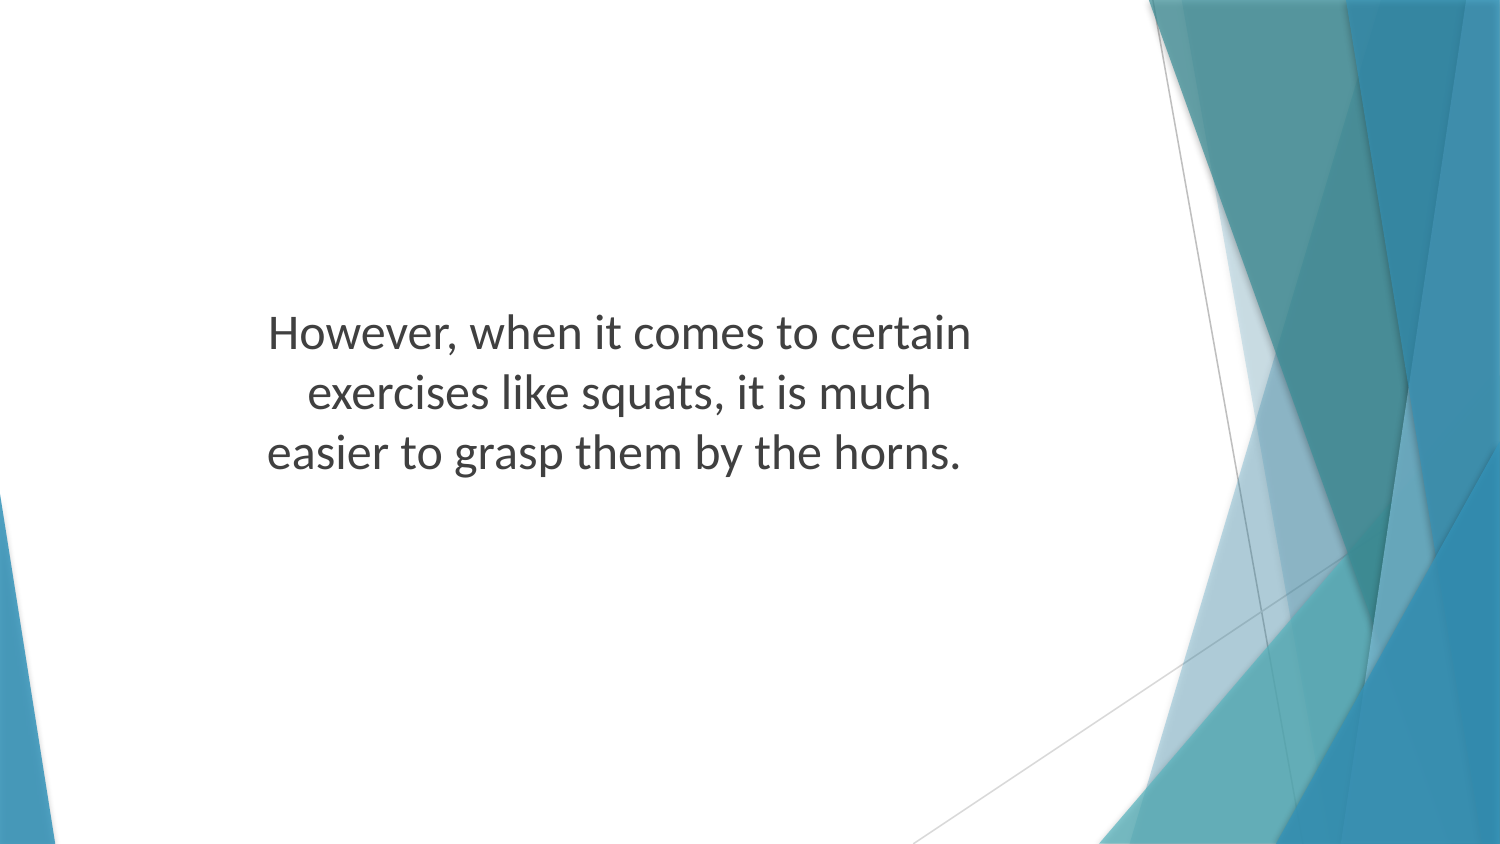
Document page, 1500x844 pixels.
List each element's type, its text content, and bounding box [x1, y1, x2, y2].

list However, when it comes to certain exercises like squats, it is much easier to grasp them by the horns. [242, 291, 998, 729]
